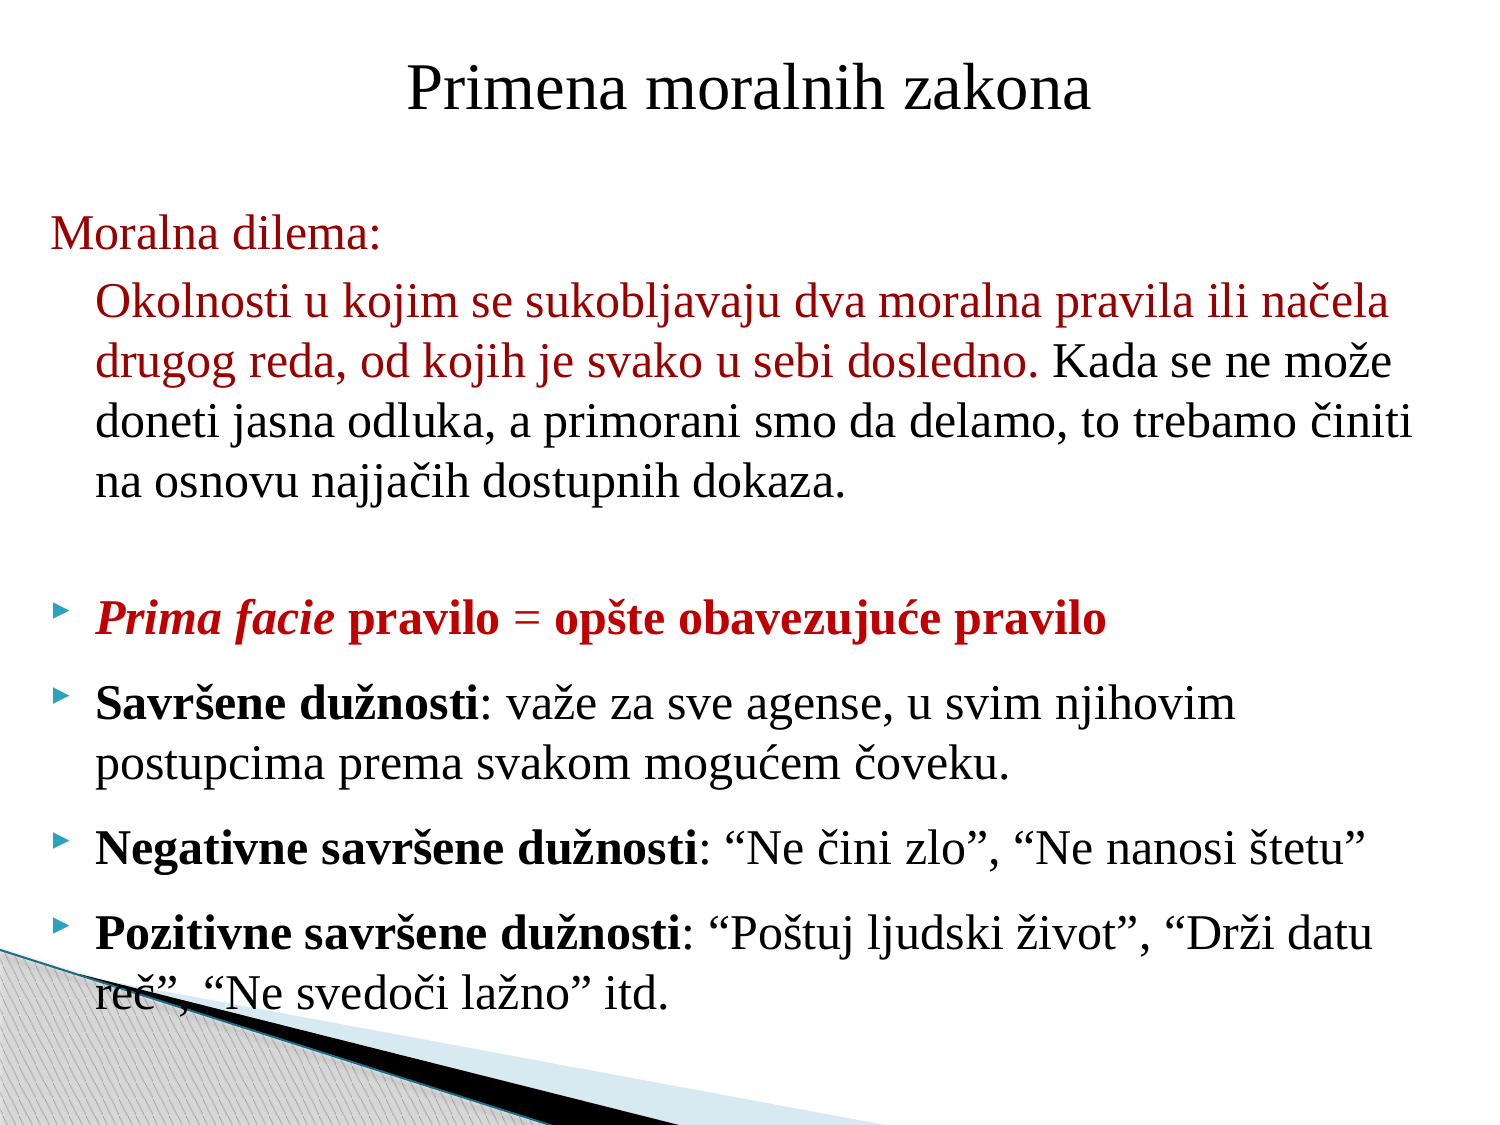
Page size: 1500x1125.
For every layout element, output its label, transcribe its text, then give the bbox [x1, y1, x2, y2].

list Primena moralnih zakona Moralna dilema: Okolnosti u kojim se sukobljavaju dva moralna pravila ili načela drugog reda, od kojih je svako u sebi dosledno. Kada se ne može doneti jasna odluka, a primorani smo da delamo, to trebamo činiti na osnovu najjačih dostupnih dokaza. Prima facie pravilo = opšte obavezujuće pravilo Savršene dužnosti: važe za sve agense, u svim njihovim postupcima prema svakom mogućem čoveku. Negativne savršene dužnosti: “Ne čini zlo”, “Ne nanosi štetu” Pozitivne savršene dužnosti: “Poštuj ljudski život”, “Drži datu reč”, “Ne svedoči lažno” itd. [34, 34, 1466, 1067]
